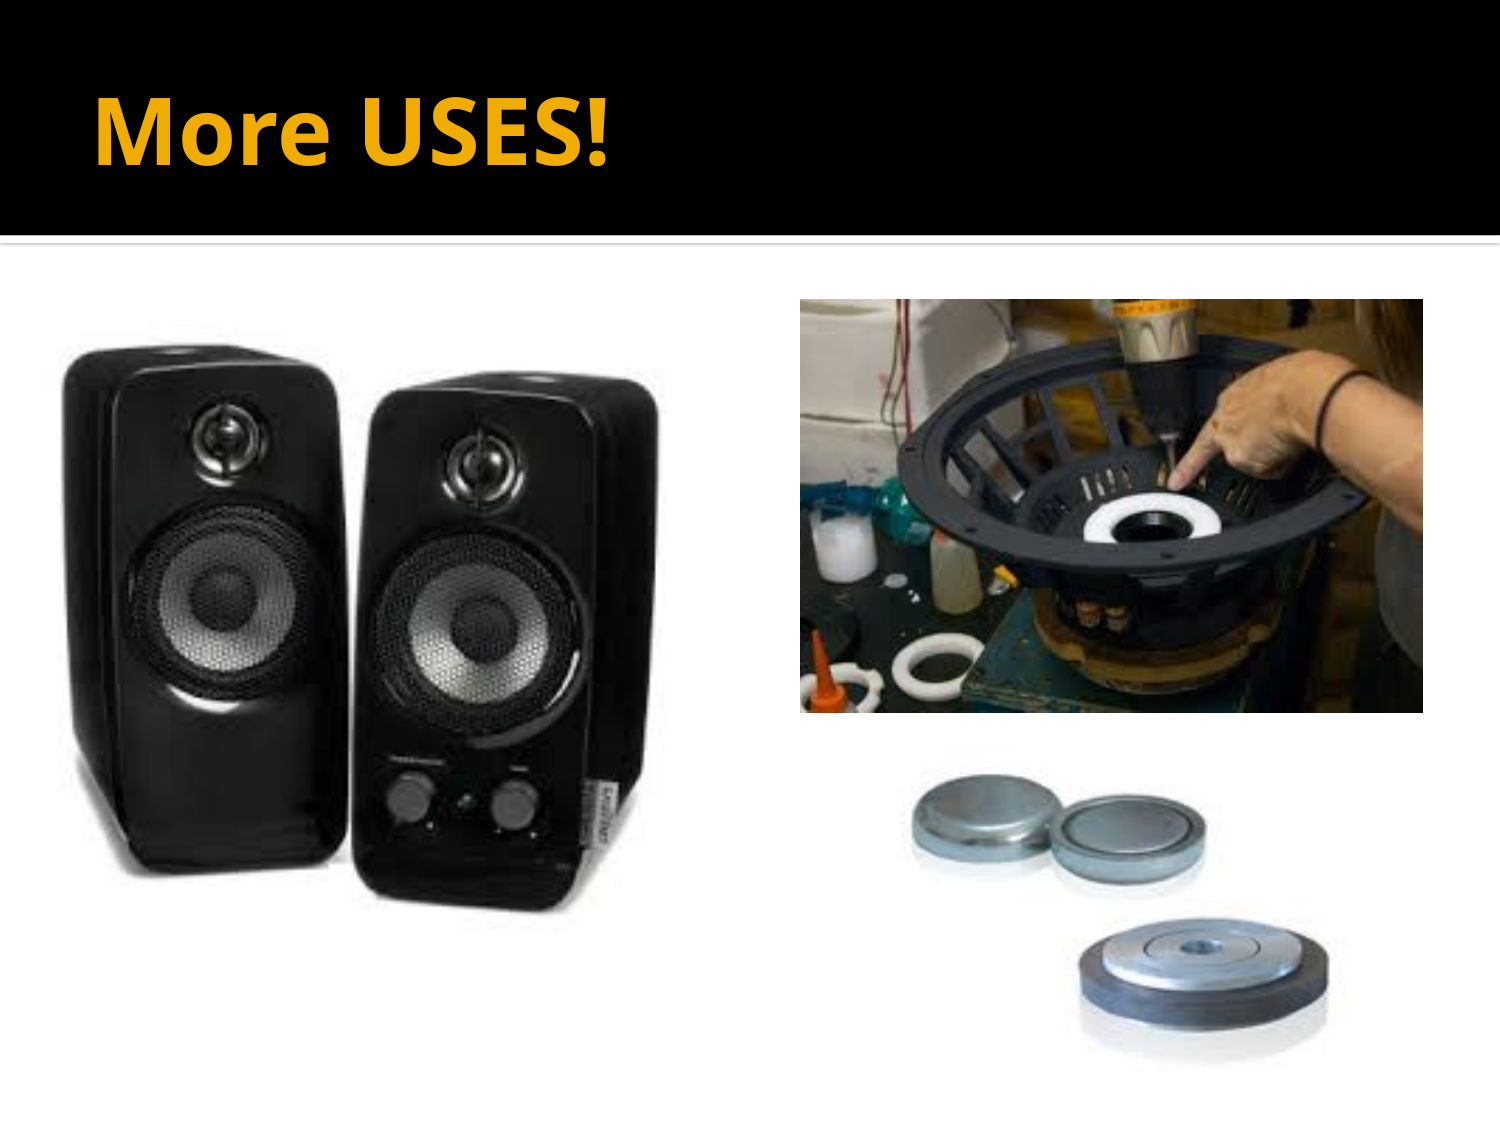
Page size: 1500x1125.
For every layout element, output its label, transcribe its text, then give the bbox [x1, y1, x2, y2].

picture [899, 749, 1363, 1086]
picture [37, 324, 687, 938]
title More USES! [75, 25, 1425, 231]
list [799, 299, 1423, 713]
